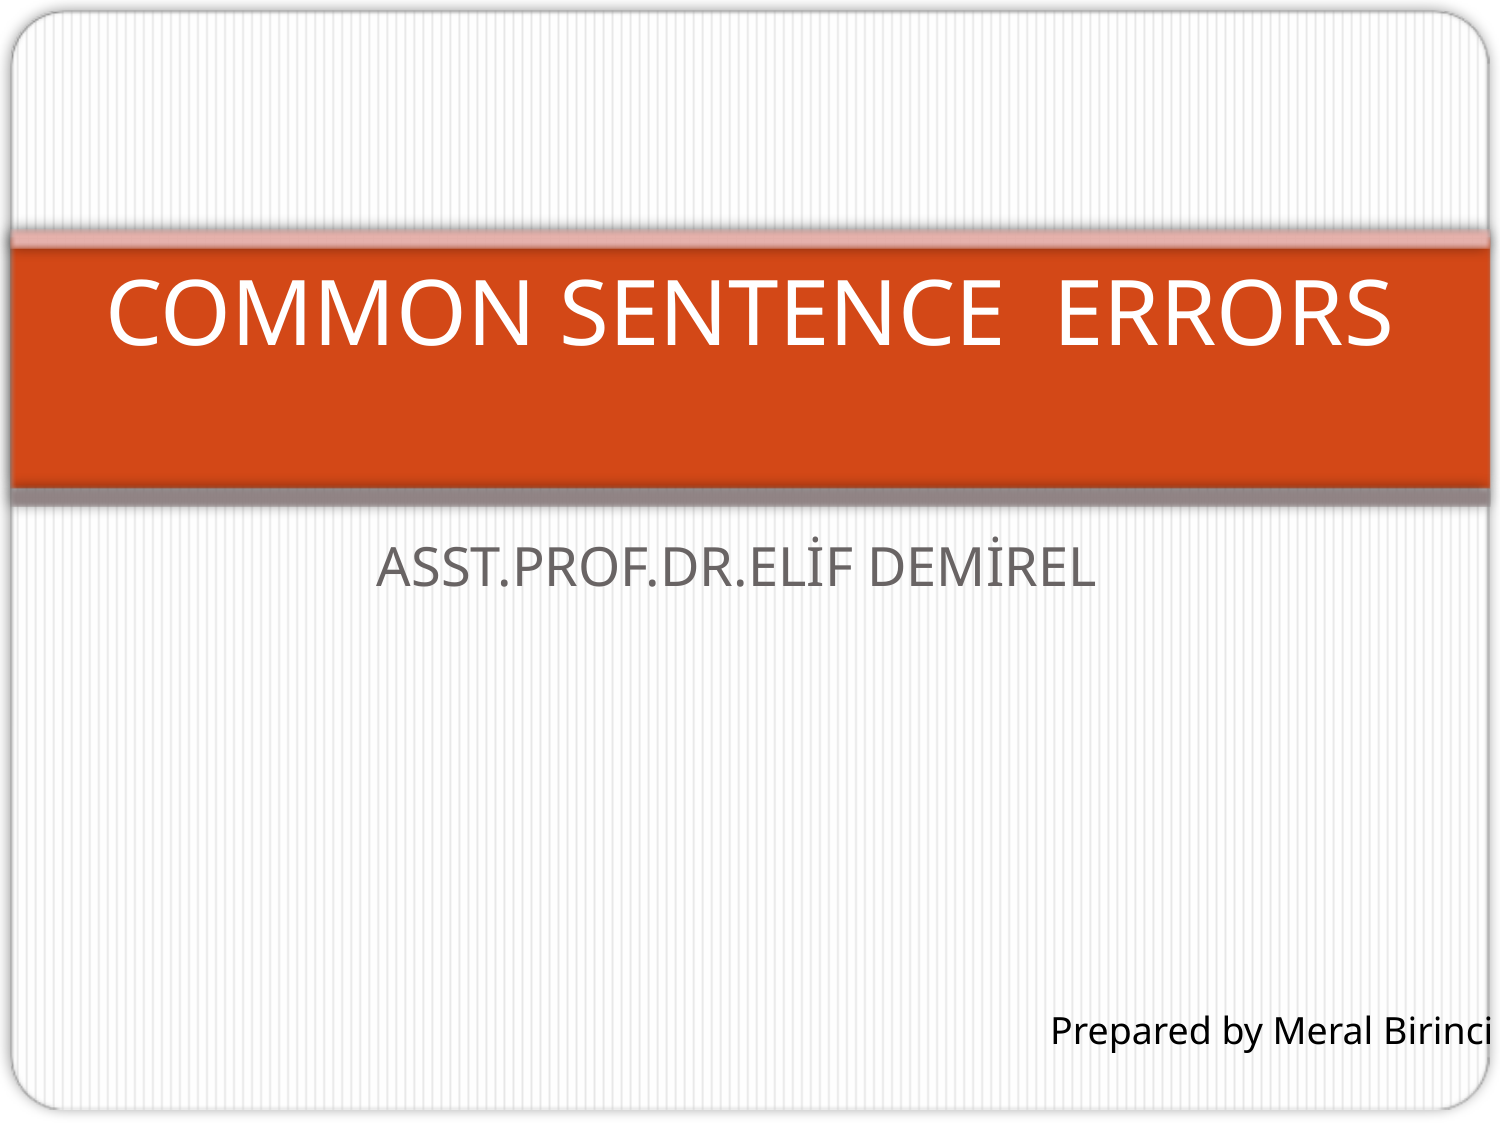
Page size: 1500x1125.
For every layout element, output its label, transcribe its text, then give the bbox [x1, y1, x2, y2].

subtitle ASST.PROF.DR.ELİF DEMİREL [212, 525, 1263, 788]
text_box Prepared by Meral Birinci [1035, 999, 1500, 1105]
title COMMON SENTENCE ERRORS [75, 247, 1425, 489]
